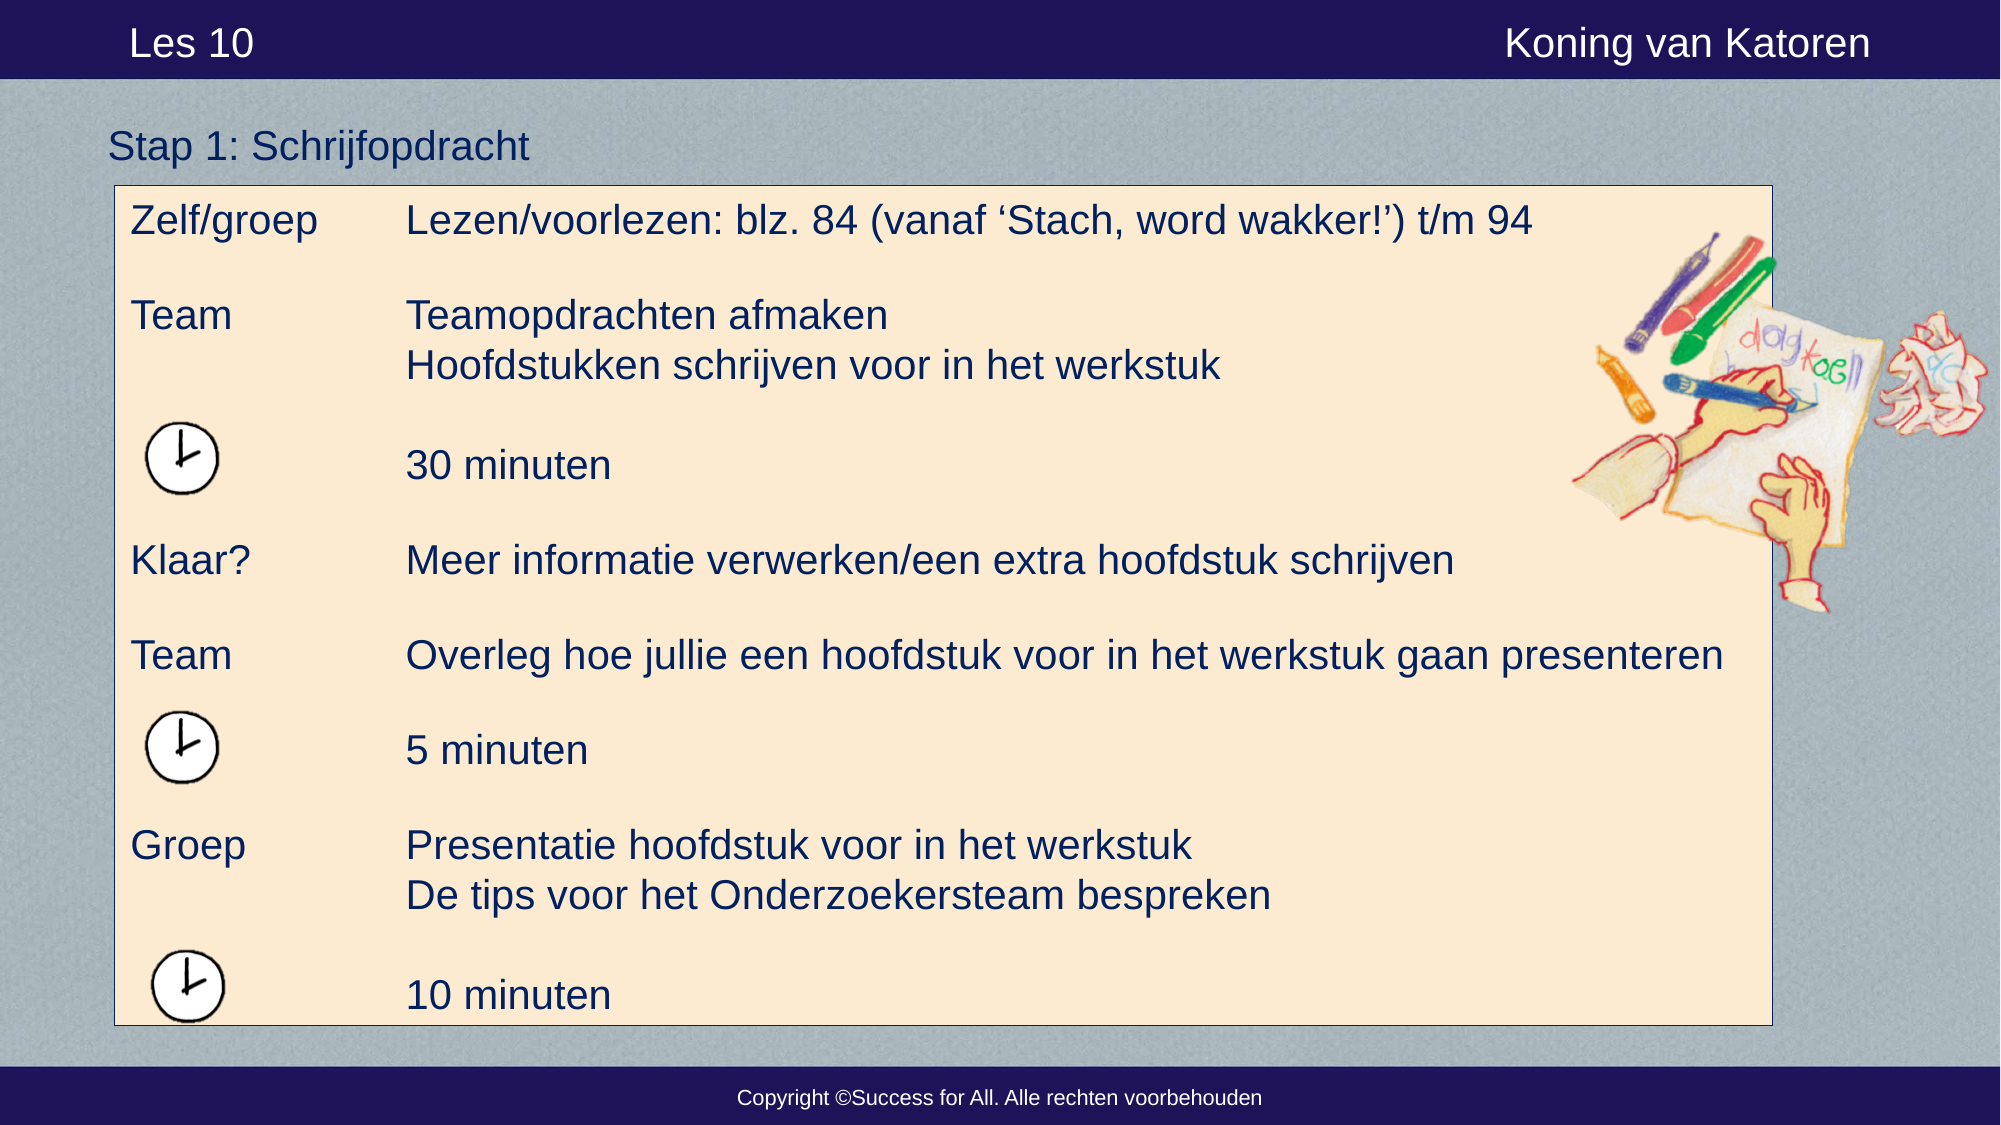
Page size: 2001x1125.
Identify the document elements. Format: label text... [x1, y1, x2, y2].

picture [0, 0, 2001, 1125]
text_box Copyright ©Success for All. Alle rechten voorbehouden [0, 1076, 2000, 1125]
text_box Les 10 [114, 8, 354, 73]
text_box Stap 1: Schrijfopdracht [92, 111, 886, 177]
text_box Zelf/groep Lezen/voorlezen: blz. 84 (vanaf ‘Stach, word wakker!’) t/m 94 Team Teamopdrachten afmaken Hoofdstukken schrijven voor in het werkstuk 30 minuten Klaar? Meer informatie verwerken/een extra hoofdstuk schrijven Team Overleg hoe jullie een hoofdstuk voor in het werkstuk gaan presenteren 5 minuten Groep Presentatie hoofdstuk voor in het werkstuk De tips voor het Onderzoekersteam bespreken 10 minuten [114, 185, 1773, 1026]
text_box Koning van Katoren [999, 8, 1886, 73]
